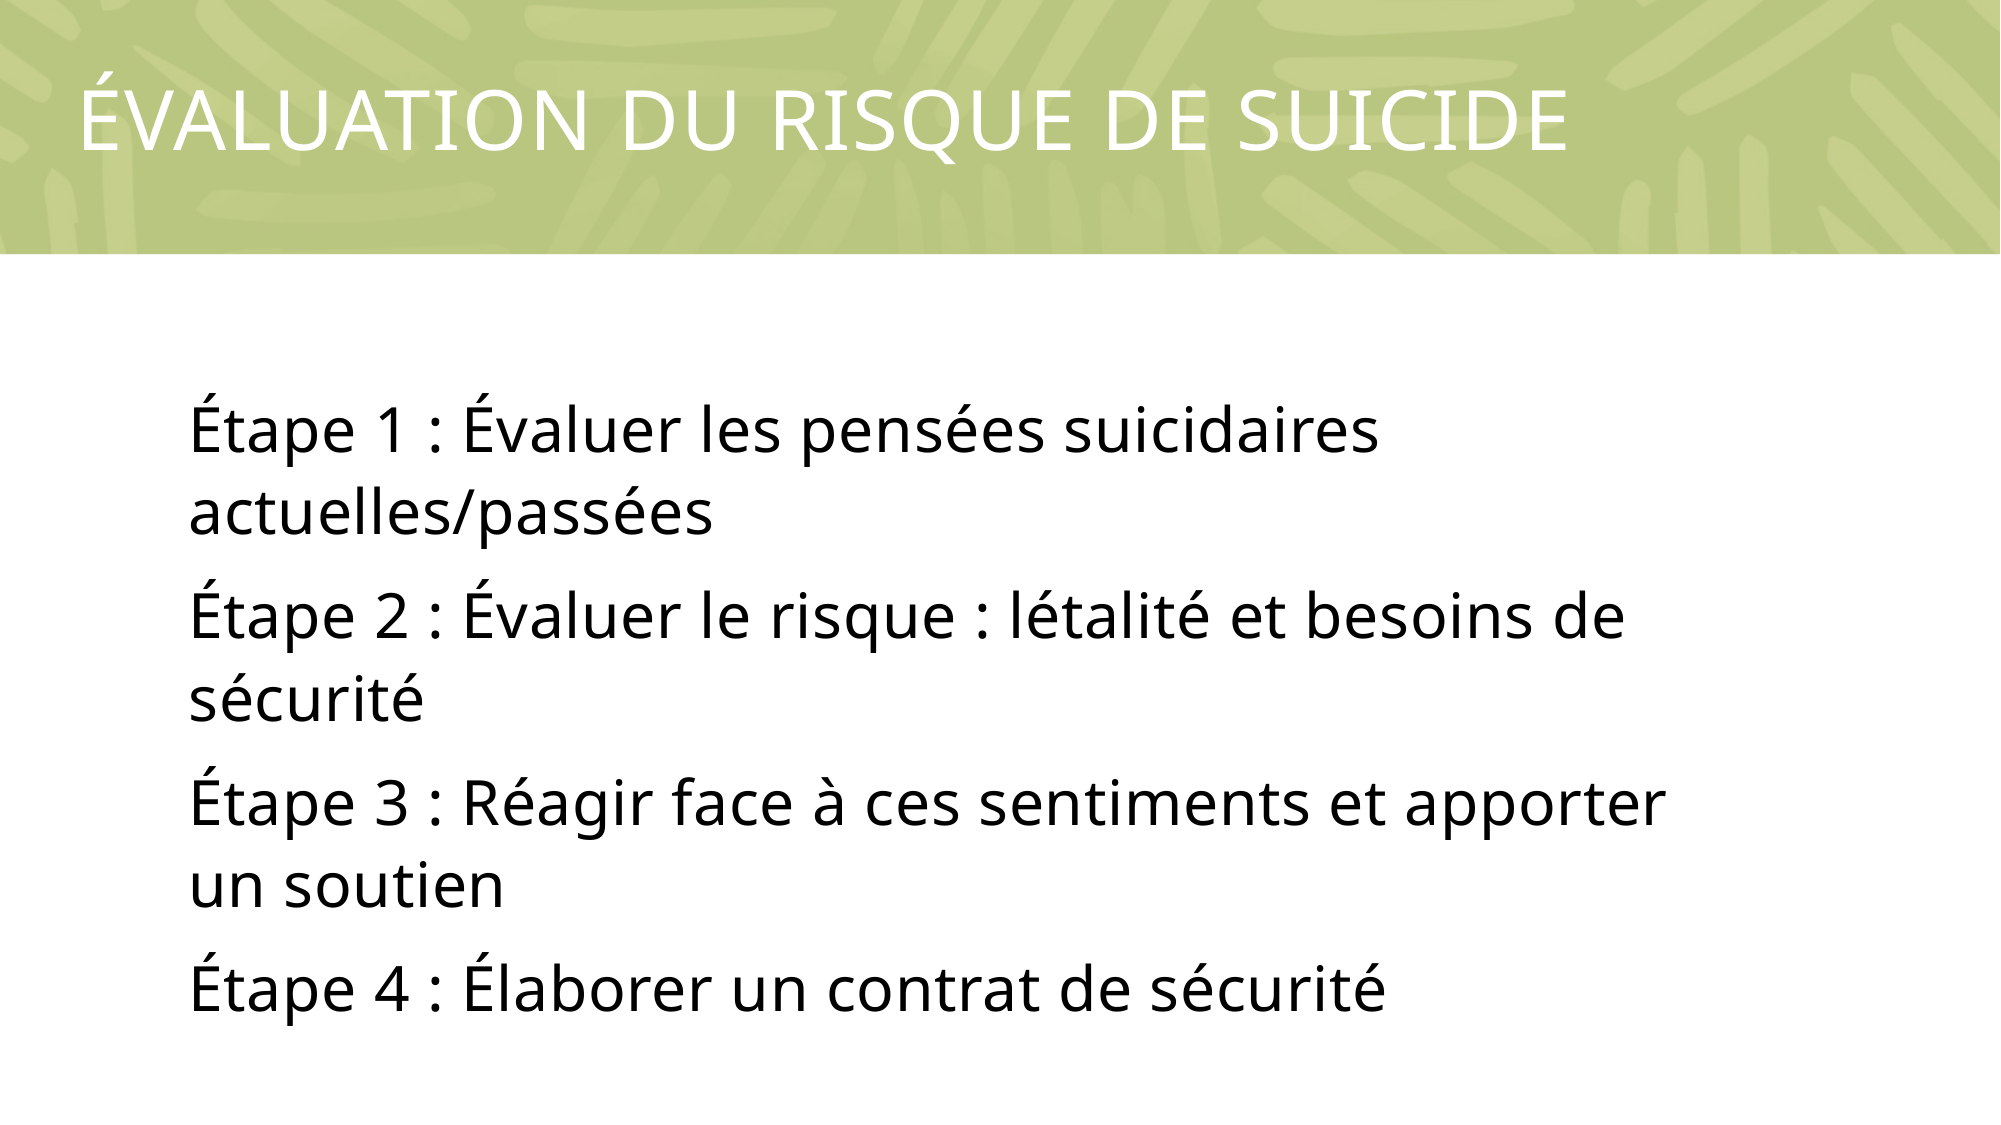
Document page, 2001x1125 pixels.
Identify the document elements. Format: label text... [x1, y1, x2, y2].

list Étape 1 : Évaluer les pensées suicidaires actuelles/passées Étape 2 : Évaluer le risque : létalité et besoins de sécurité Étape 3 : Réagir face à ces sentiments et apporter un soutien Étape 4 : Élaborer un contrat de sécurité [167, 374, 1763, 1036]
picture [0, 0, 2000, 1125]
title ÉVALUATION DU RISQUE DE SUICIDE [61, 33, 1938, 220]
